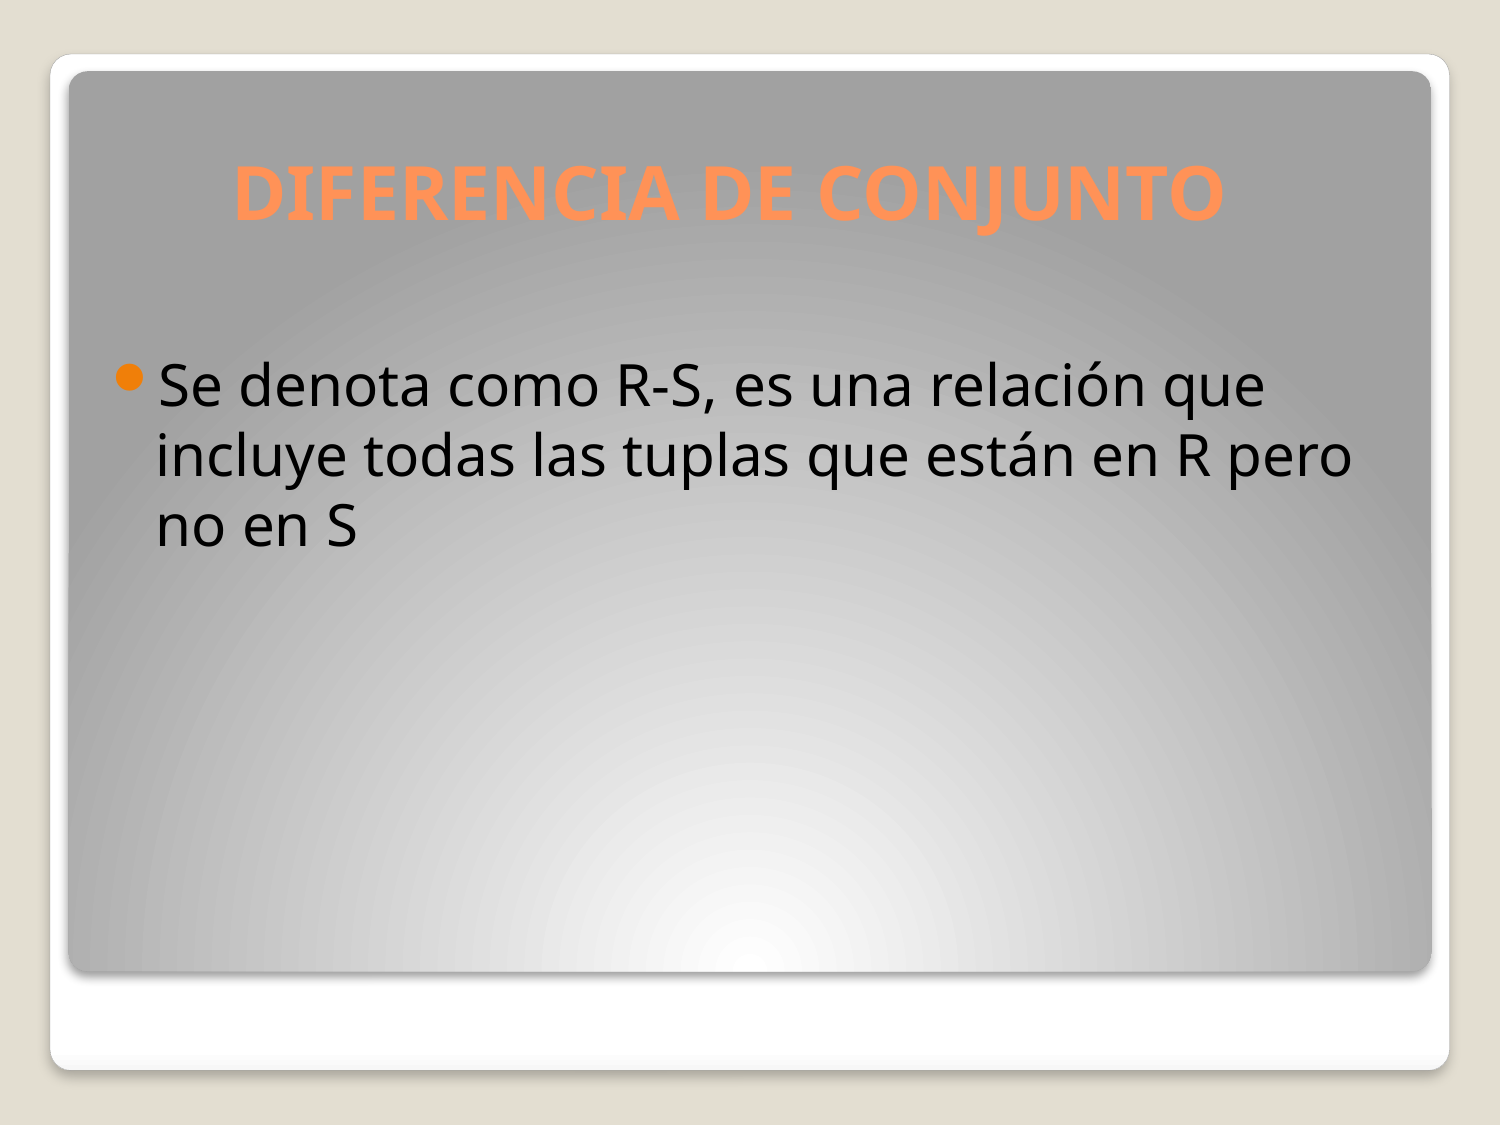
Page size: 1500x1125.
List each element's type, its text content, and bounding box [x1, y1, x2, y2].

list Se denota como R-S, es una relación que incluye todas las tuplas que están en R pero no en S [82, 257, 1425, 945]
title DIFERENCIA DE CONJUNTO [58, 70, 1402, 243]
